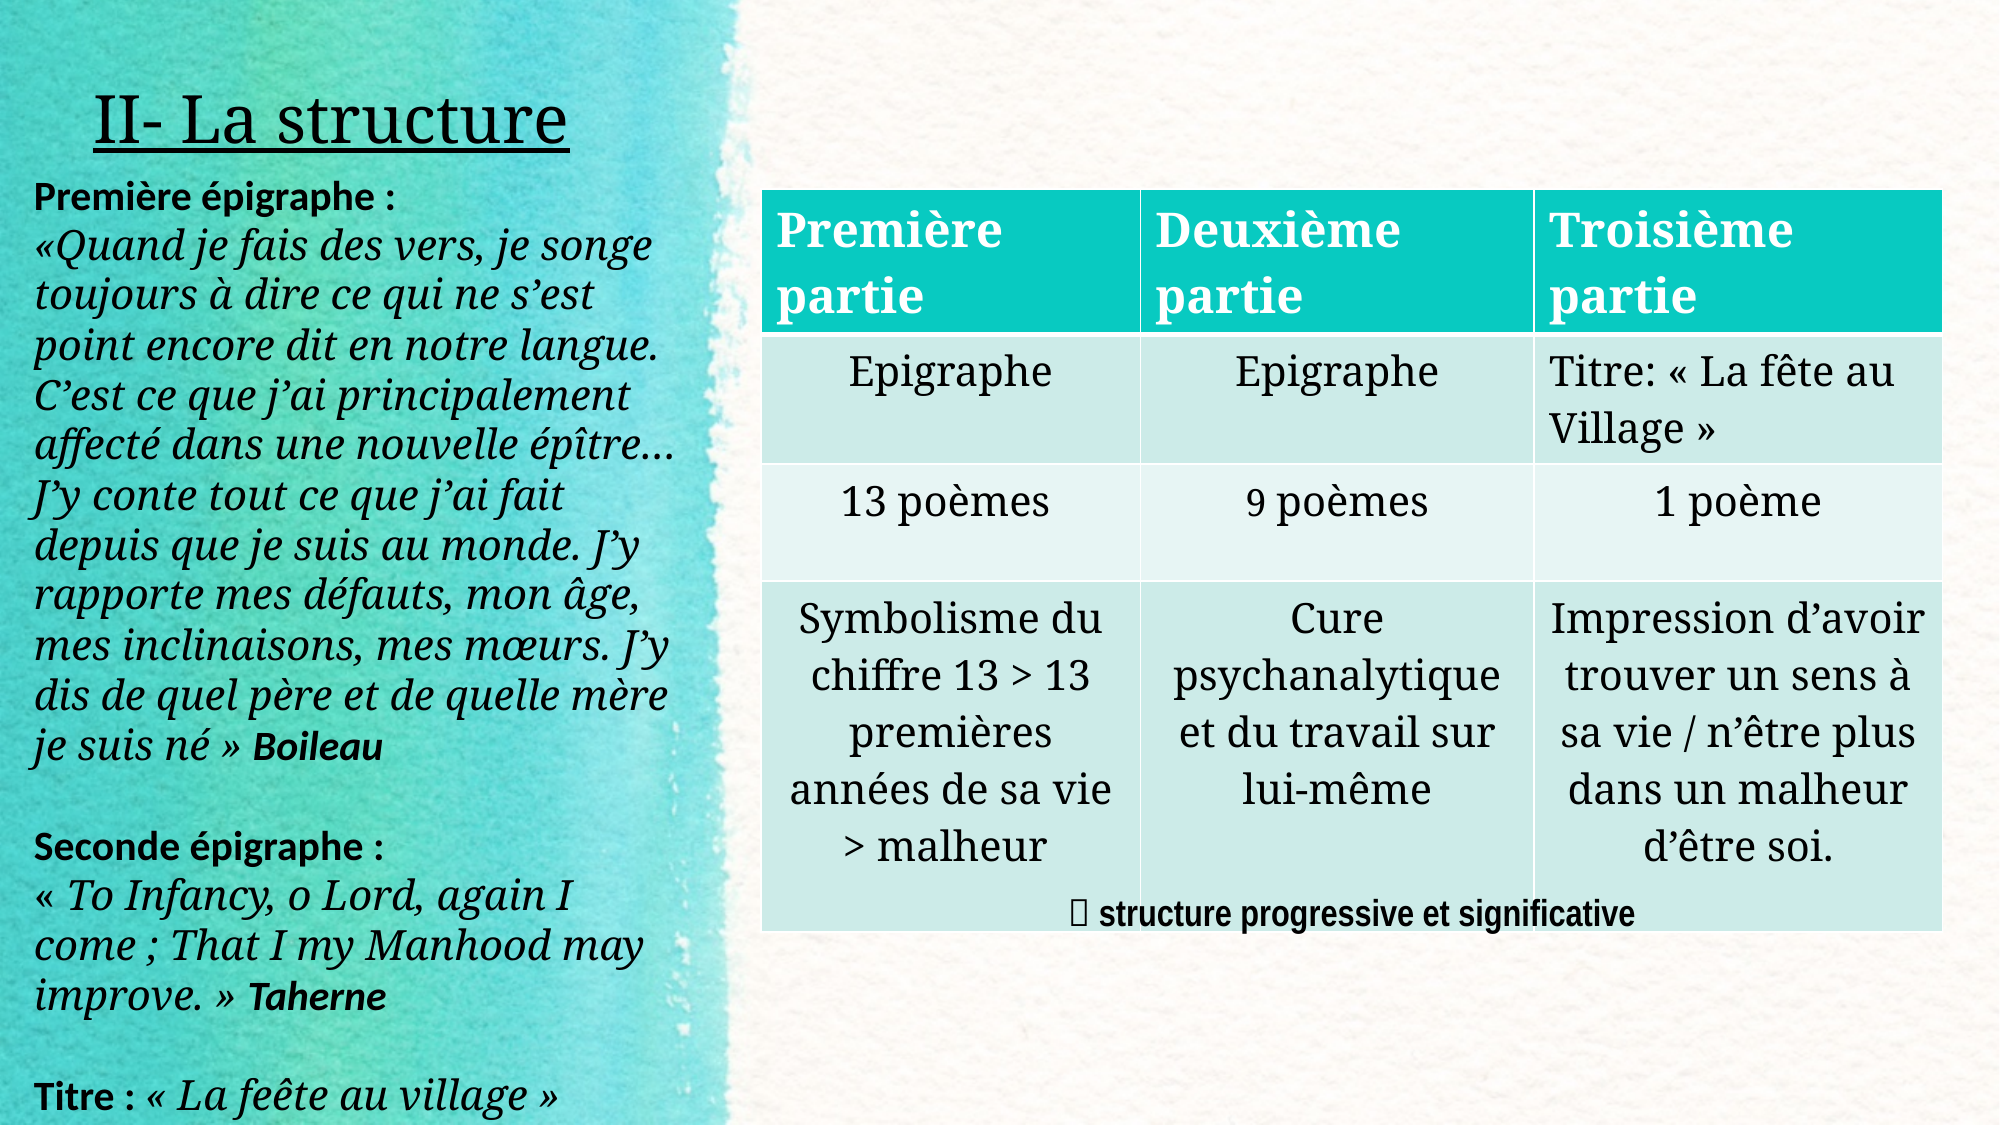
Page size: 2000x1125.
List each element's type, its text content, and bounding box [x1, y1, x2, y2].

table_cell Cure psychanalytique et du travail sur lui-même [1141, 582, 1533, 881]
list II- La structure [78, 78, 616, 160]
table_cell 9 poèmes [1141, 465, 1533, 580]
text_box  structure progressive et significative [1053, 881, 1651, 942]
text_box Première épigraphe : «Quand je fais des vers, je songe toujours à dire ce qui ne s’est point encore dit en notre langue. C’est ce que j’ai principalement affecté dans une nouvelle épître… J’y conte tout ce que j’ai fait depuis que je suis au monde. J’y rapporte mes défauts, mon âge, mes inclinaisons, mes mœurs. J’y dis de quel père et de quelle mère je suis né » Boileau Seconde épigraphe : « To Infancy, o Lord, again I come ; That I my Manhood may improve. » Taherne Titre : « La feête au village » [19, 160, 711, 1125]
table_header Première partie [762, 190, 1140, 332]
table_cell 1 poème [1535, 465, 1942, 580]
picture [0, 0, 2000, 1125]
table_cell 13 poèmes [762, 465, 1140, 580]
table_header Troisième partie [1535, 190, 1942, 332]
table_cell Epigraphe [762, 337, 1140, 463]
table_cell Epigraphe [1141, 337, 1533, 463]
table_cell Impression d’avoir trouver un sens à sa vie / n’être plus dans un malheur d’être soi. [1535, 582, 1942, 931]
table_cell Titre: « La fête au Village » [1535, 337, 1942, 463]
table_cell Symbolisme du chiffre 13 > 13 premières années de sa vie > malheur [762, 582, 1140, 931]
table_header Deuxième partie [1141, 190, 1533, 332]
